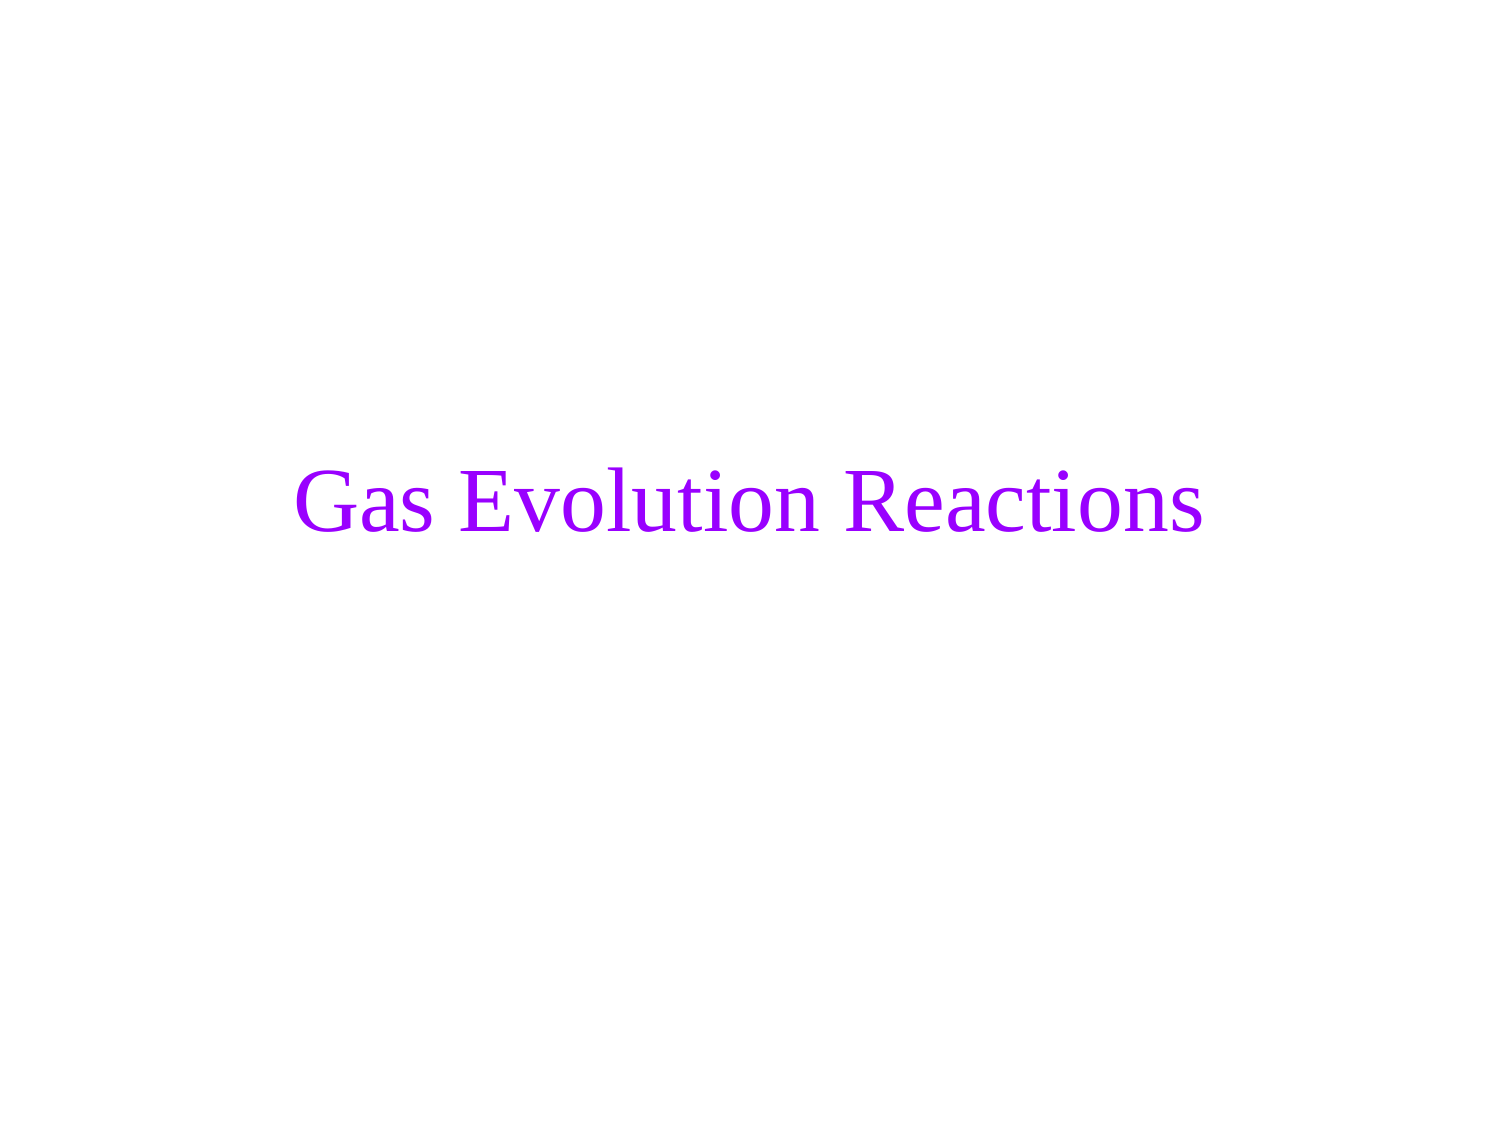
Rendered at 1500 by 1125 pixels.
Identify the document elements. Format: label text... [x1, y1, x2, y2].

text_box Gas Evolution Reactions [112, 401, 1388, 589]
